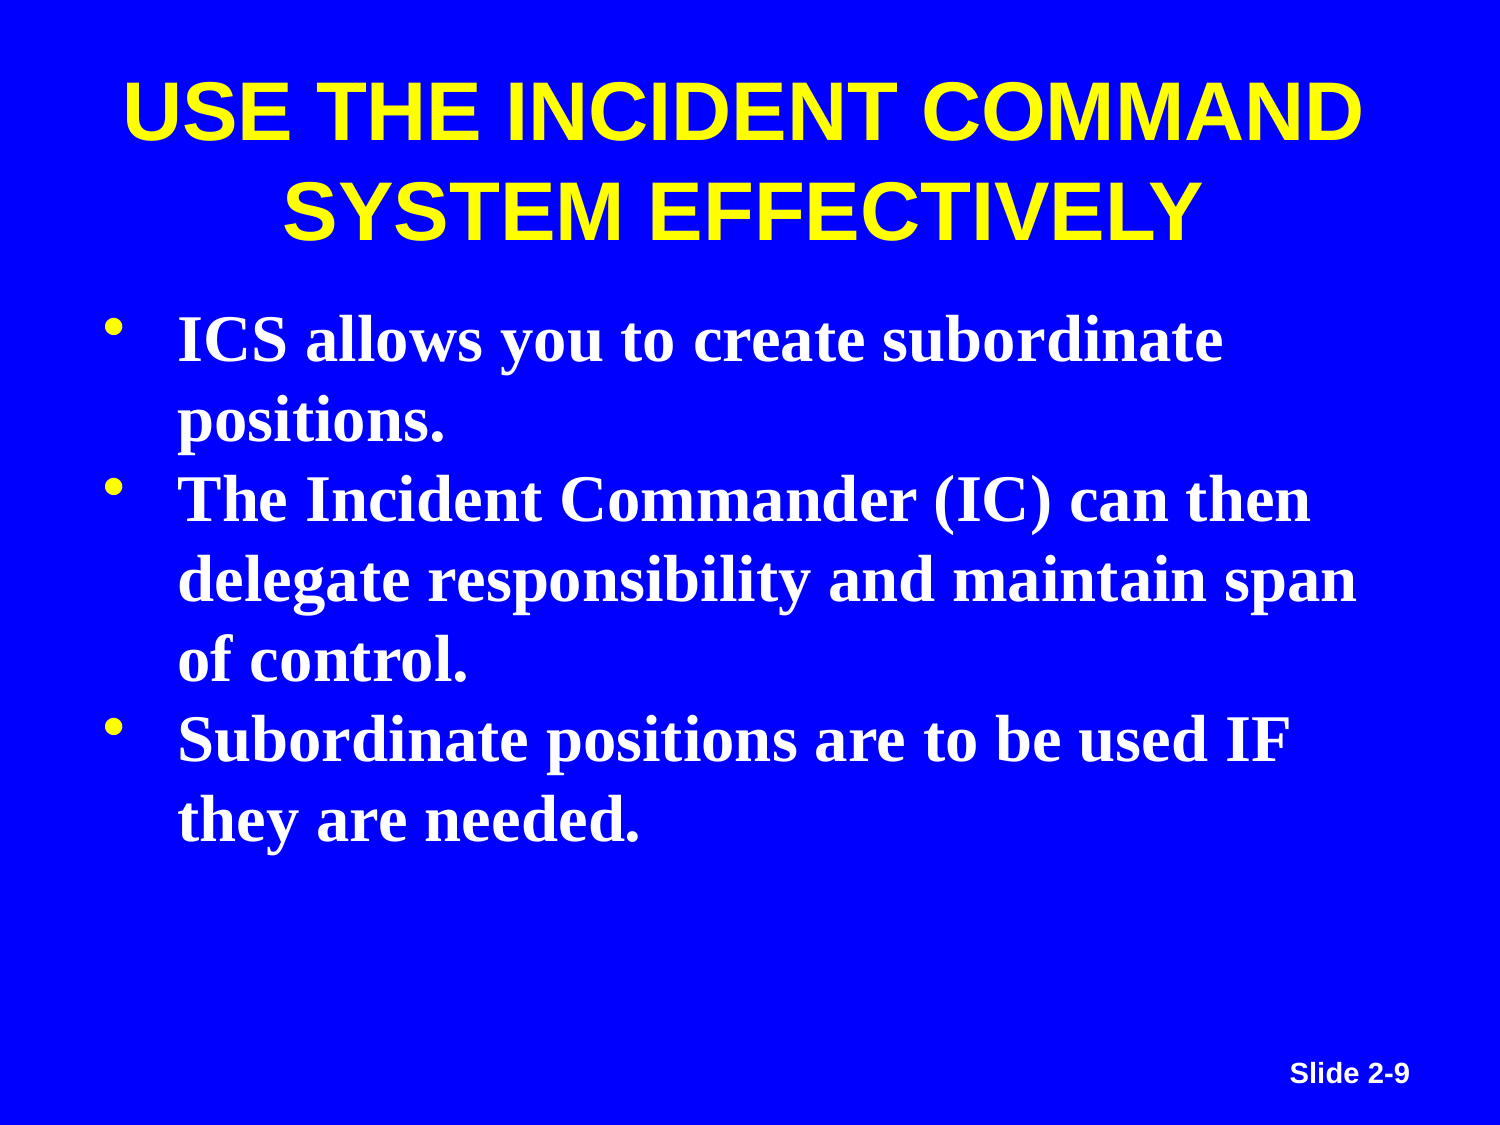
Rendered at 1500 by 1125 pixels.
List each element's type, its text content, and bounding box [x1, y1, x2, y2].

list ICS allows you to create subordinate positions. The Incident Commander (IC) can then delegate responsibility and maintain span of control. Subordinate positions are to be used IF they are needed. [87, 287, 1413, 988]
slide_number Slide 2-9 [1074, 1046, 1426, 1125]
text_box USE THE INCIDENT COMMAND SYSTEM EFFECTIVELY [74, 49, 1413, 265]
